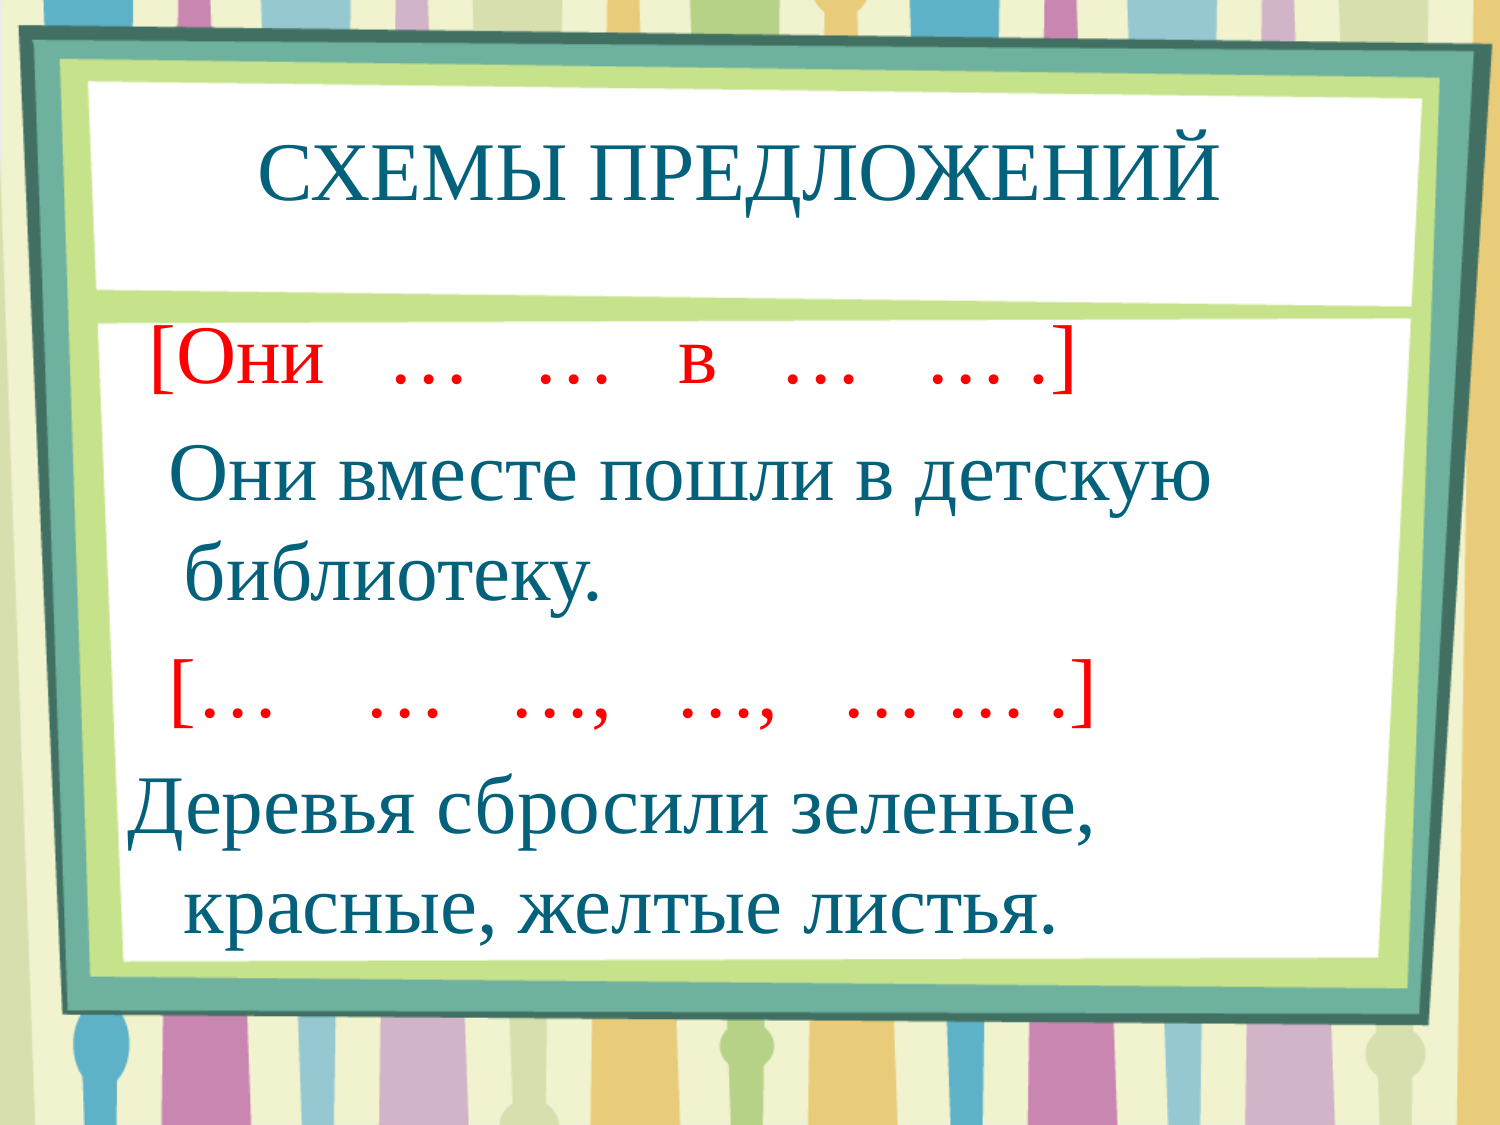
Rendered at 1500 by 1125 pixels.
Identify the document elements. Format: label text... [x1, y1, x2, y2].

title СХЕМЫ ПРЕДЛОЖЕНИЙ [74, 87, 1426, 247]
picture [0, 0, 1500, 1125]
list [Они … … в … … .] Они вместе пошли в детскую библиотеку. [… … …, …, … … .] Деревья сбросили зеленые, красные, желтые листья. [112, 292, 1401, 1006]
